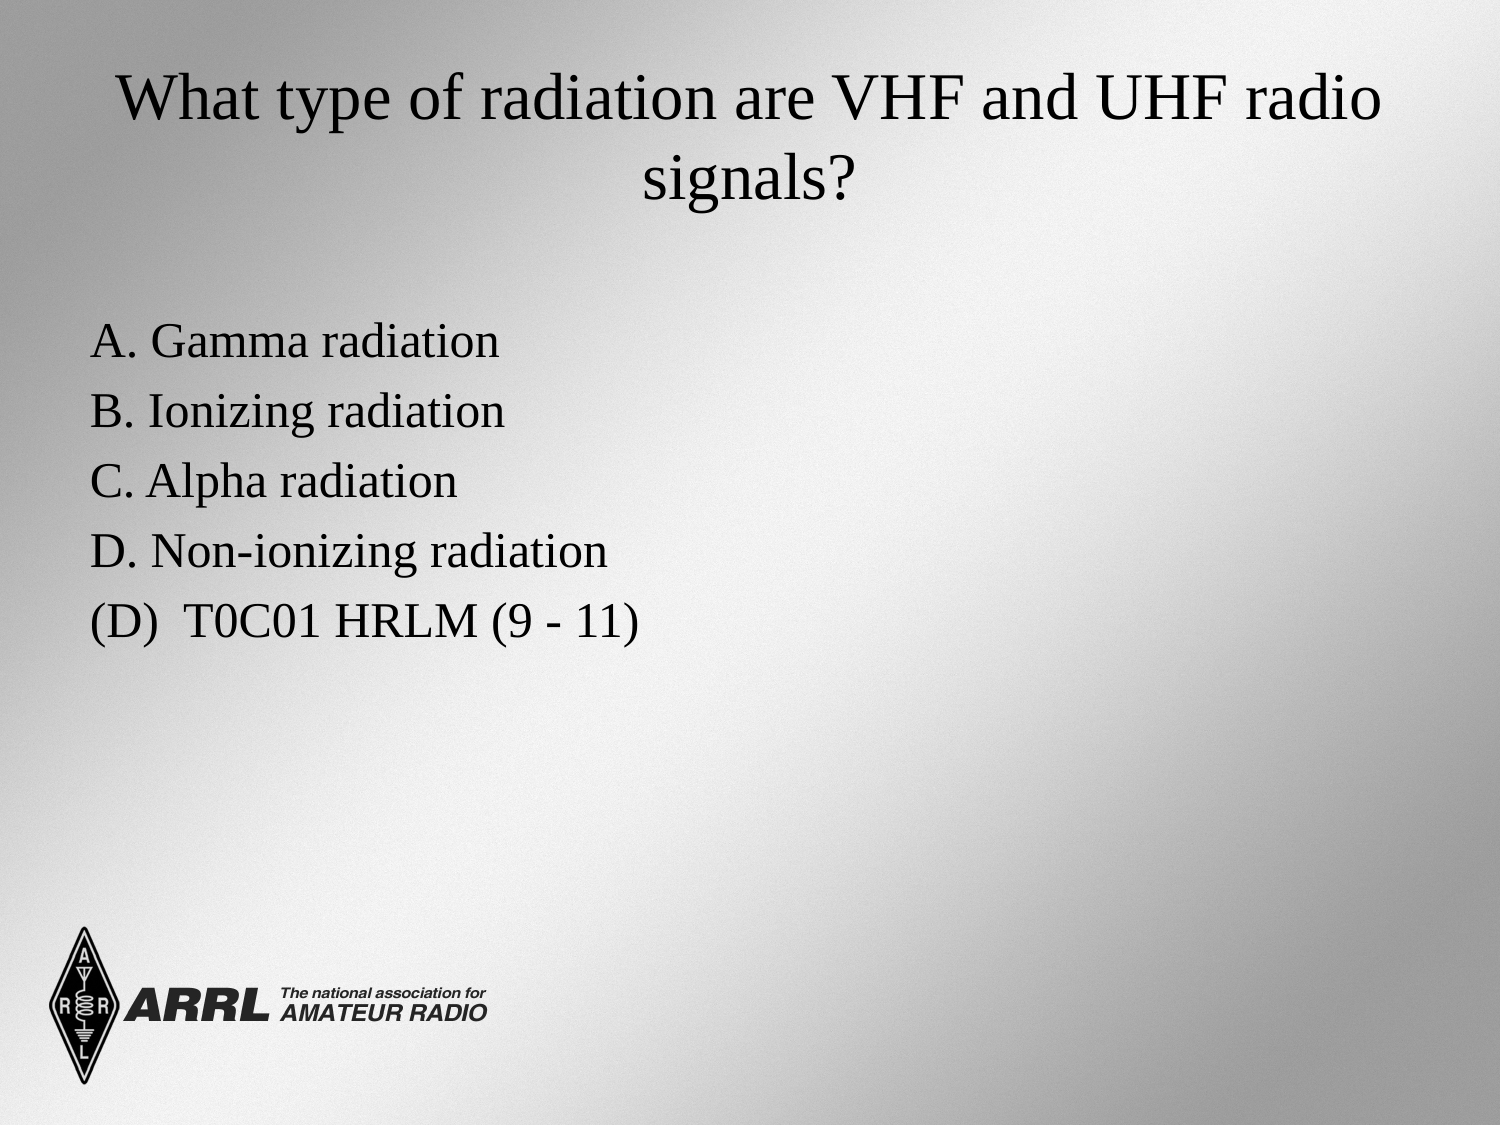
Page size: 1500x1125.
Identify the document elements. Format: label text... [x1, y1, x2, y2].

title What type of radiation are VHF and UHF radio signals? [75, 45, 1425, 233]
list A. Gamma radiation B. Ionizing radiation C. Alpha radiation D. Non-ionizing radiation (D) T0C01 HRLM (9 - 11) [75, 299, 1425, 1005]
picture [0, 0, 1500, 1125]
